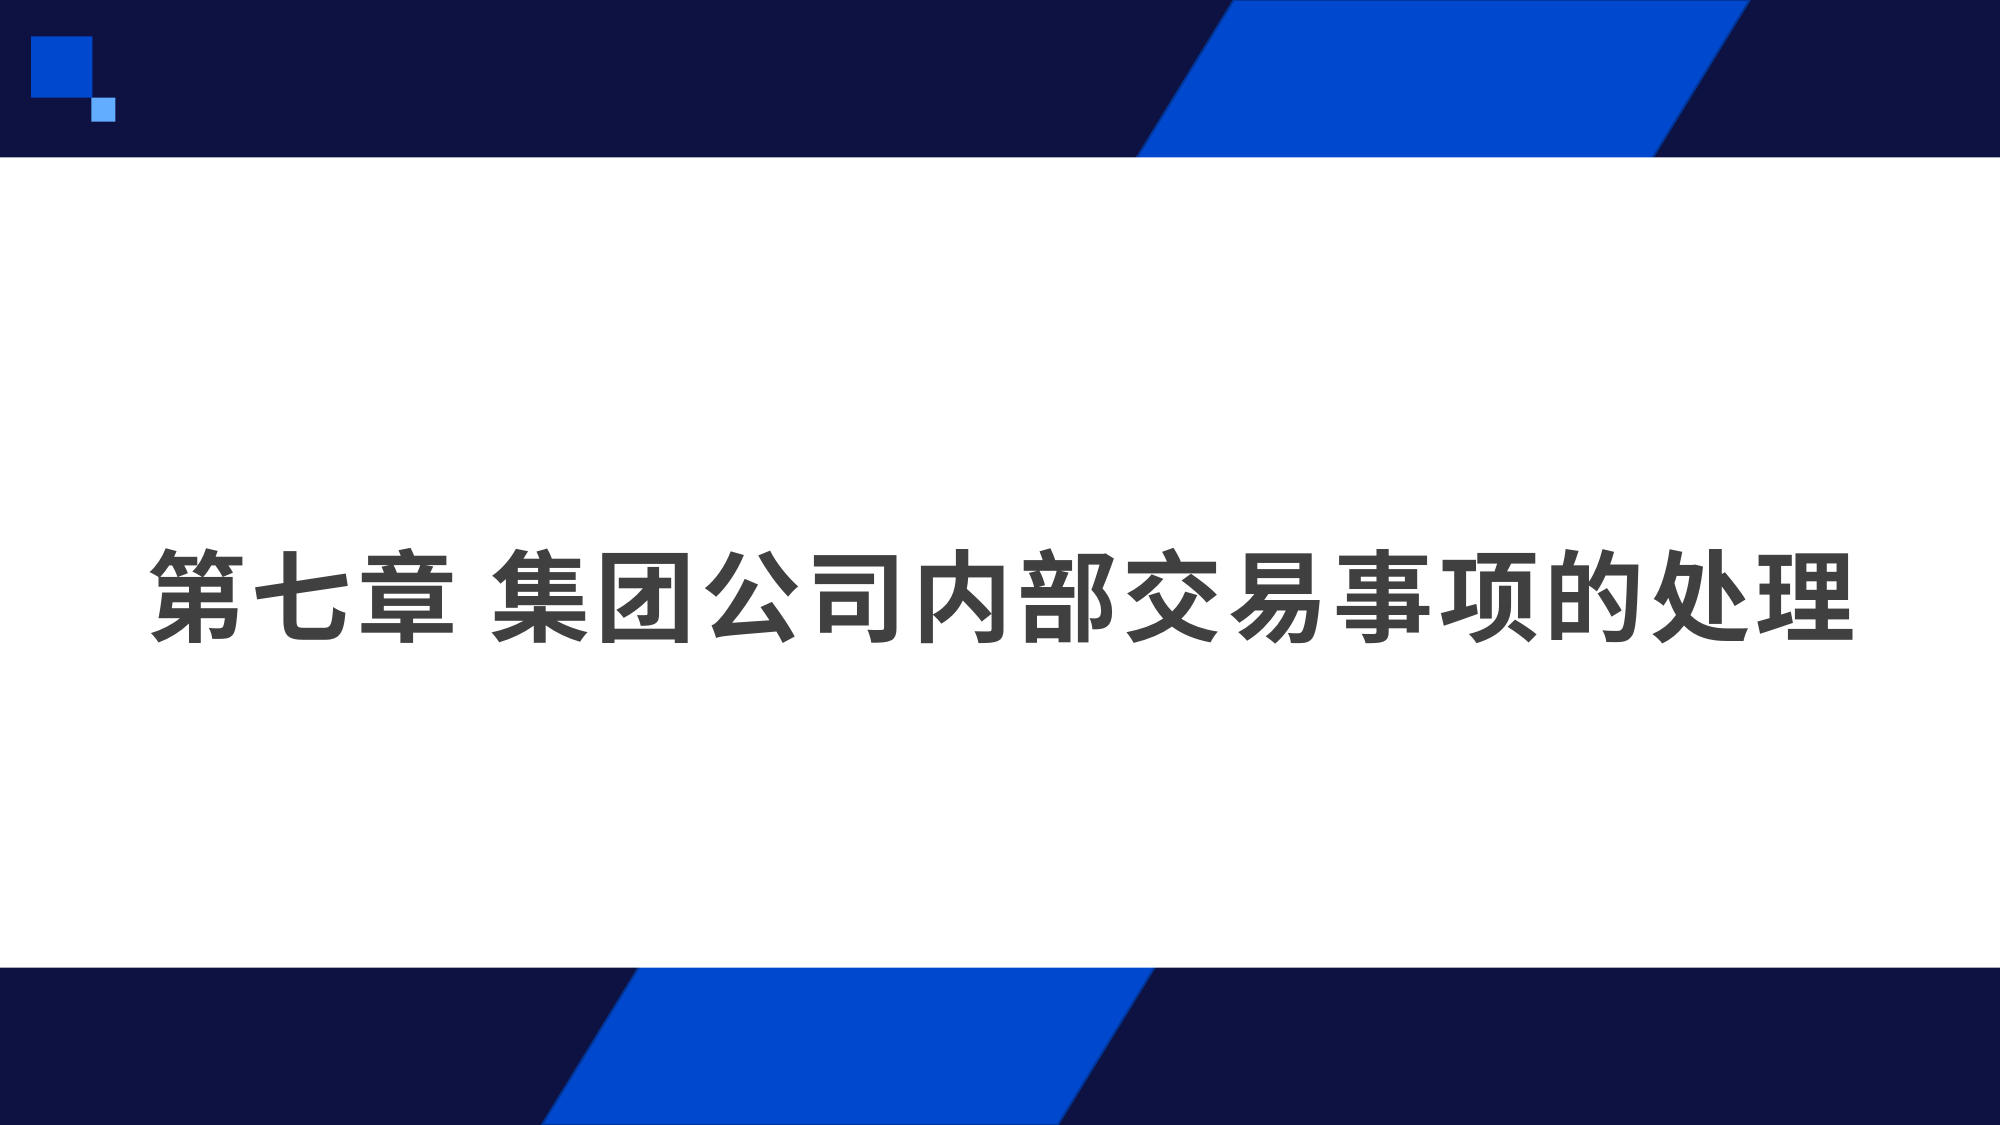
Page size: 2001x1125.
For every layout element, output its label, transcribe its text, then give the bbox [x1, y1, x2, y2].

title 第七章 集团公司内部交易事项的处理 [115, 464, 1885, 661]
